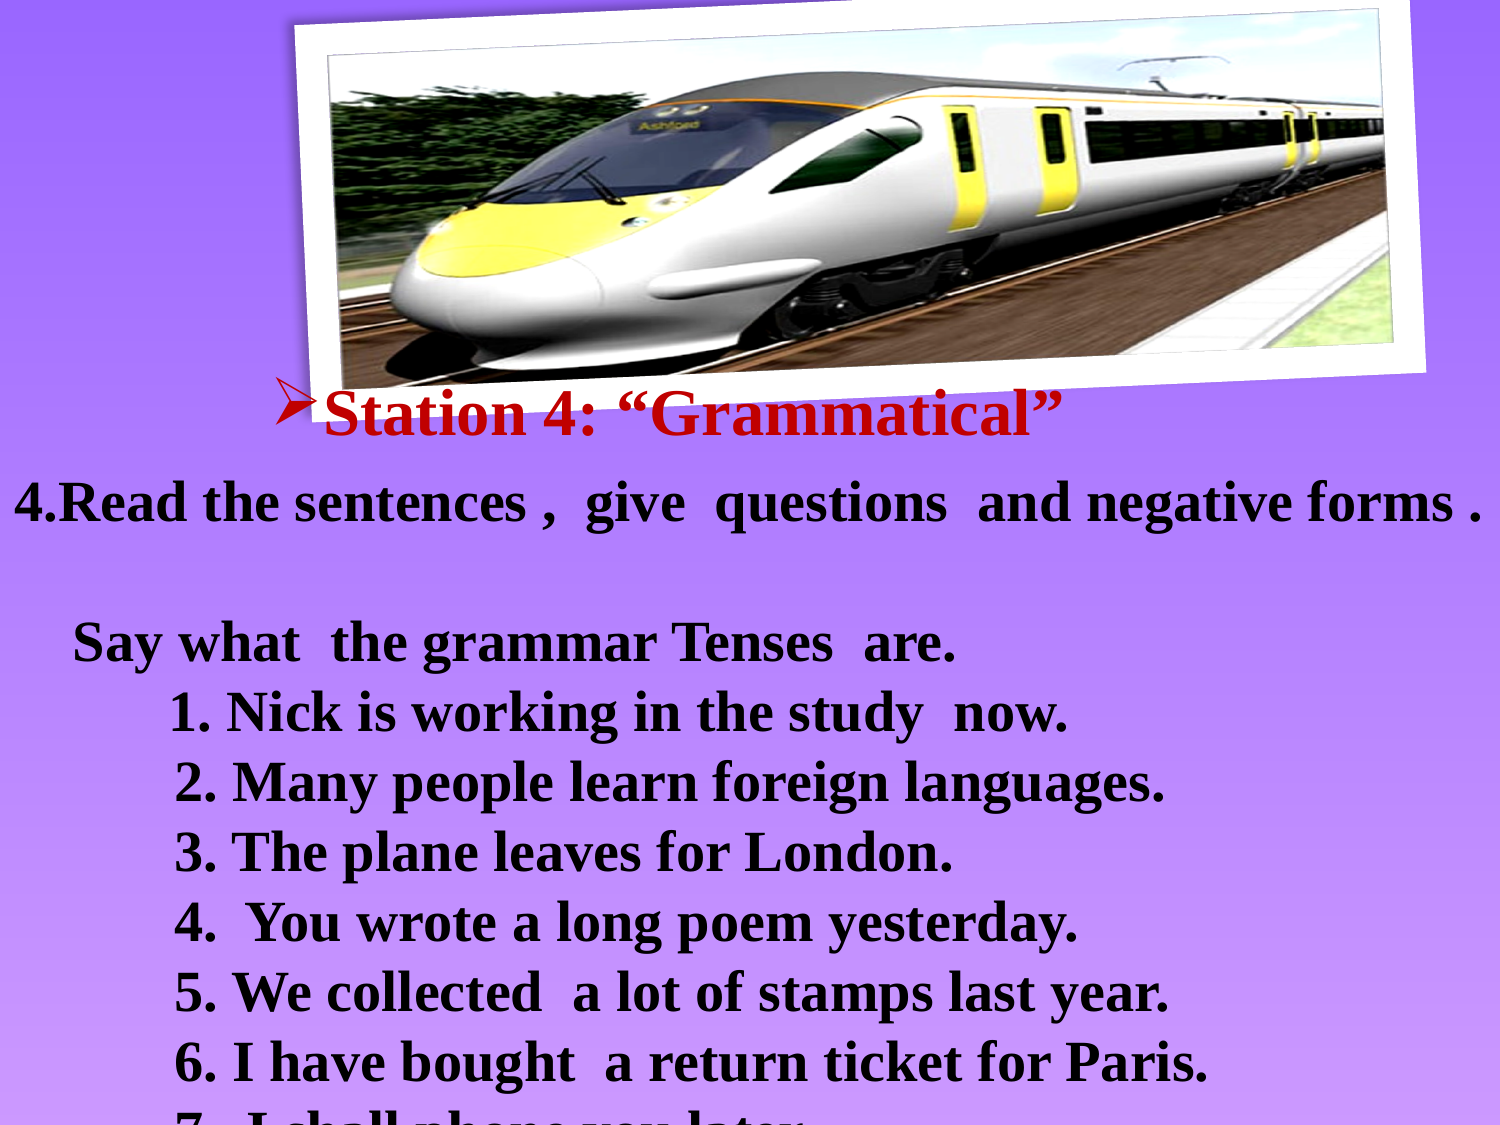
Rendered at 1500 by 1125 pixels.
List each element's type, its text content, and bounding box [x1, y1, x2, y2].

text_box Station 4: “Grammatical” [81, 361, 1254, 456]
text_box 4.Read the sentences , give questions and negative forms . Say what the grammar Tenses are. 1. Nick is working in the study now. 2. Many people learn foreign languages. 3. The plane leaves for London. 4. You wrote a long poem yesterday. 5. We collected a lot of stamps last year. 6. I have bought a return ticket for Paris. 7. I shall phone you later. [0, 456, 1500, 1125]
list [333, 31, 1387, 367]
